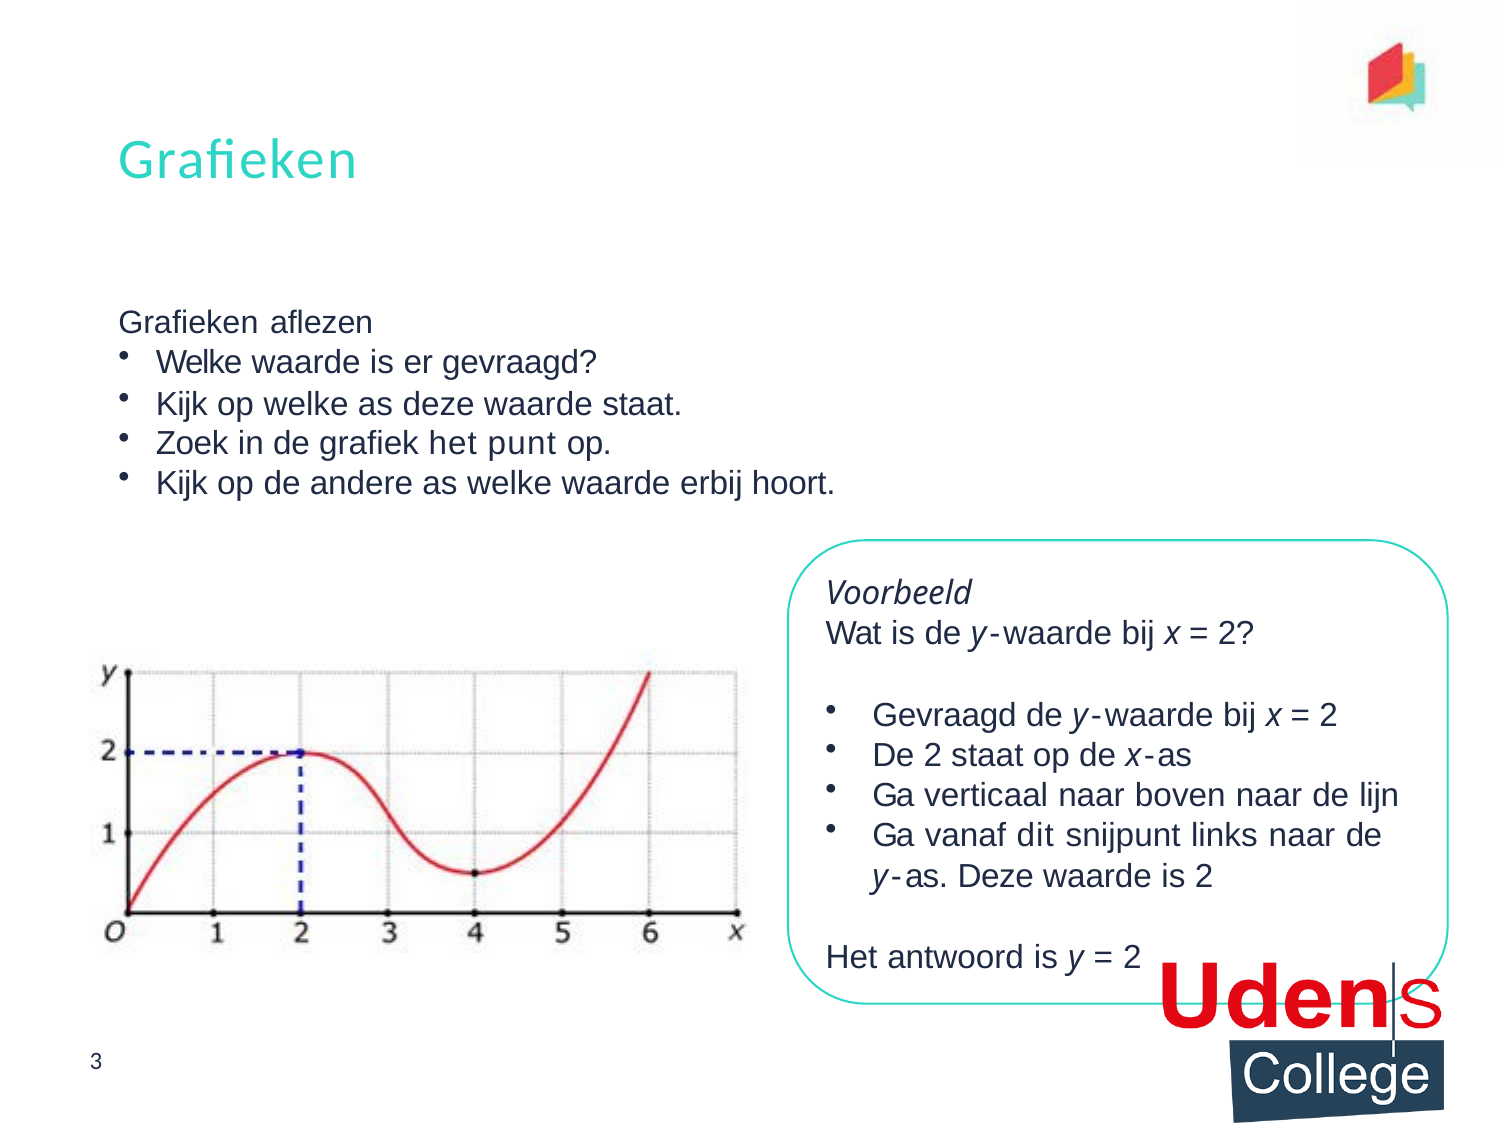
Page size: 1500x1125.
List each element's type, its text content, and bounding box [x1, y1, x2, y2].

picture [89, 649, 751, 953]
text_box Grafieken aflezen Welke waarde is er gevraagd? Kijk op welke as deze waarde staat. Zoek in de grafiek het punt op. Kijk op de andere as welke waarde erbij hoort. Voorbeeld Wat is de y-waarde bij x = 2? Gevraagd de y-waarde bij x = 2 De 2 staat op de x-as Ga verticaal naar boven naar de lijn Ga vanaf dit snijpunt links naar de y-as. Deze waarde is 2 Het antwoord is y = 2 [116, 298, 1405, 975]
text_box 3 [83, 1043, 129, 1075]
title Grafieken [116, 119, 372, 298]
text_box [786, 539, 1450, 1006]
picture [1162, 0, 1500, 1123]
